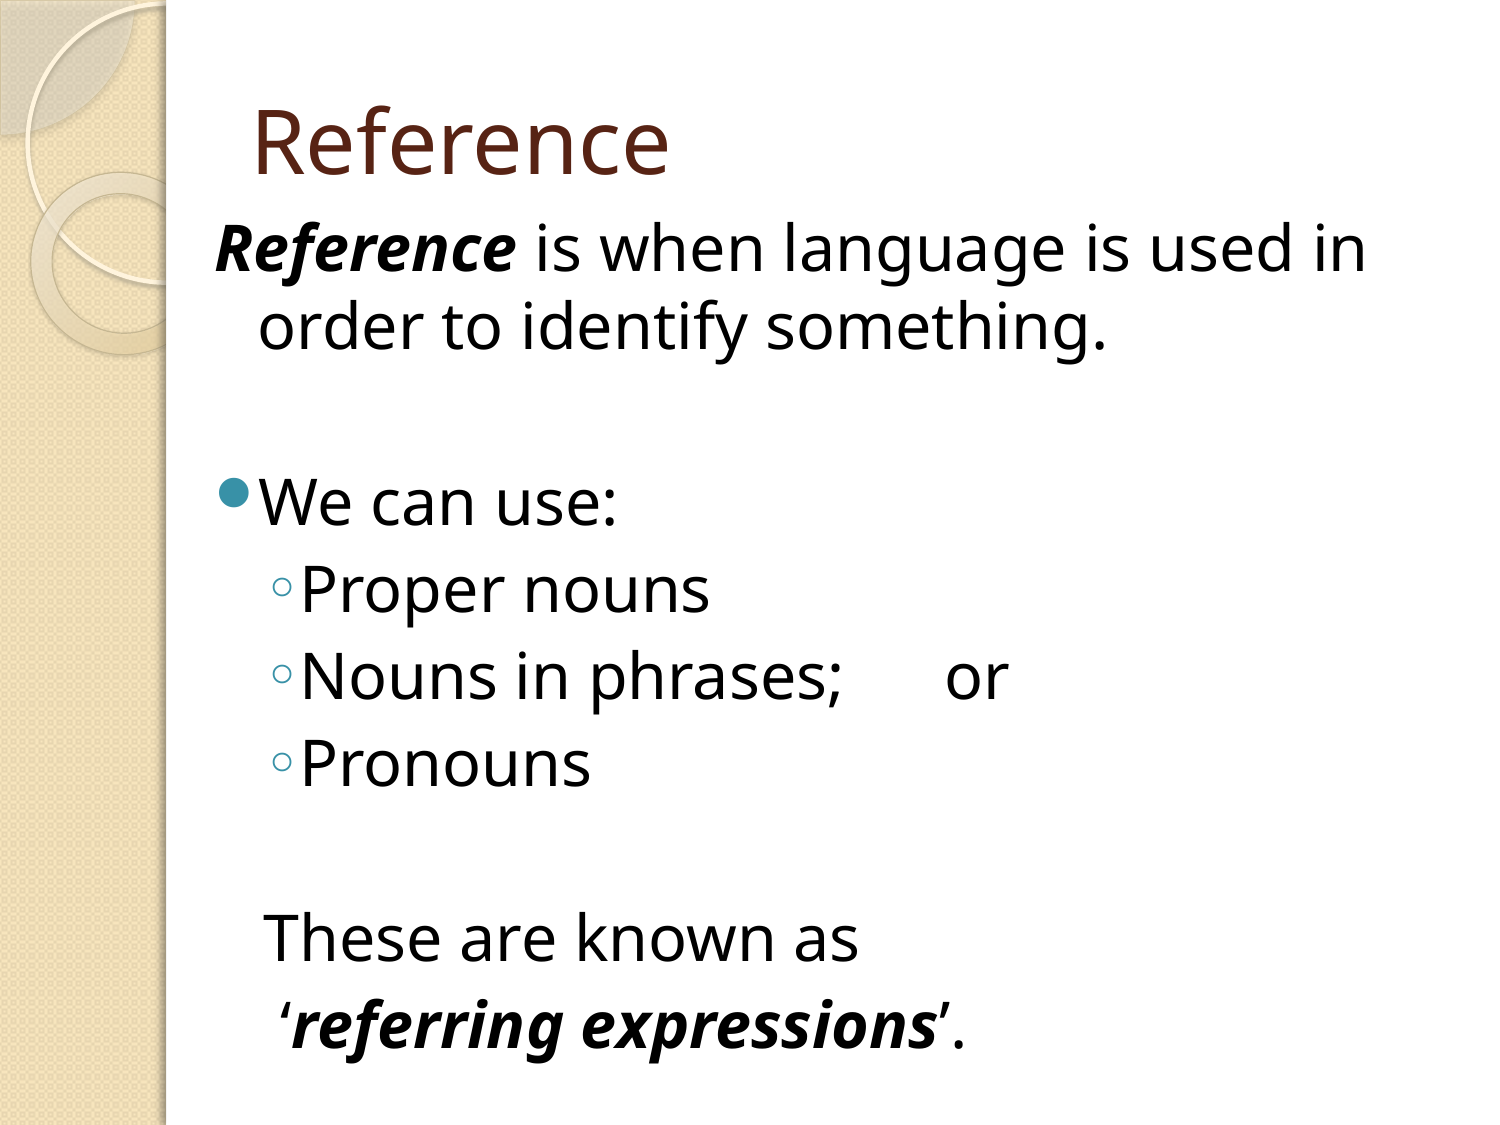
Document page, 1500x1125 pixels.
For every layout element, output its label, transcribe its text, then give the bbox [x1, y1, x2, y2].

list Reference is when language is used in order to identify something. We can use: Proper nouns Nouns in phrases; or Pronouns These are known as ‘referring expressions’. [187, 200, 1466, 1075]
title Reference [235, 45, 1466, 200]
